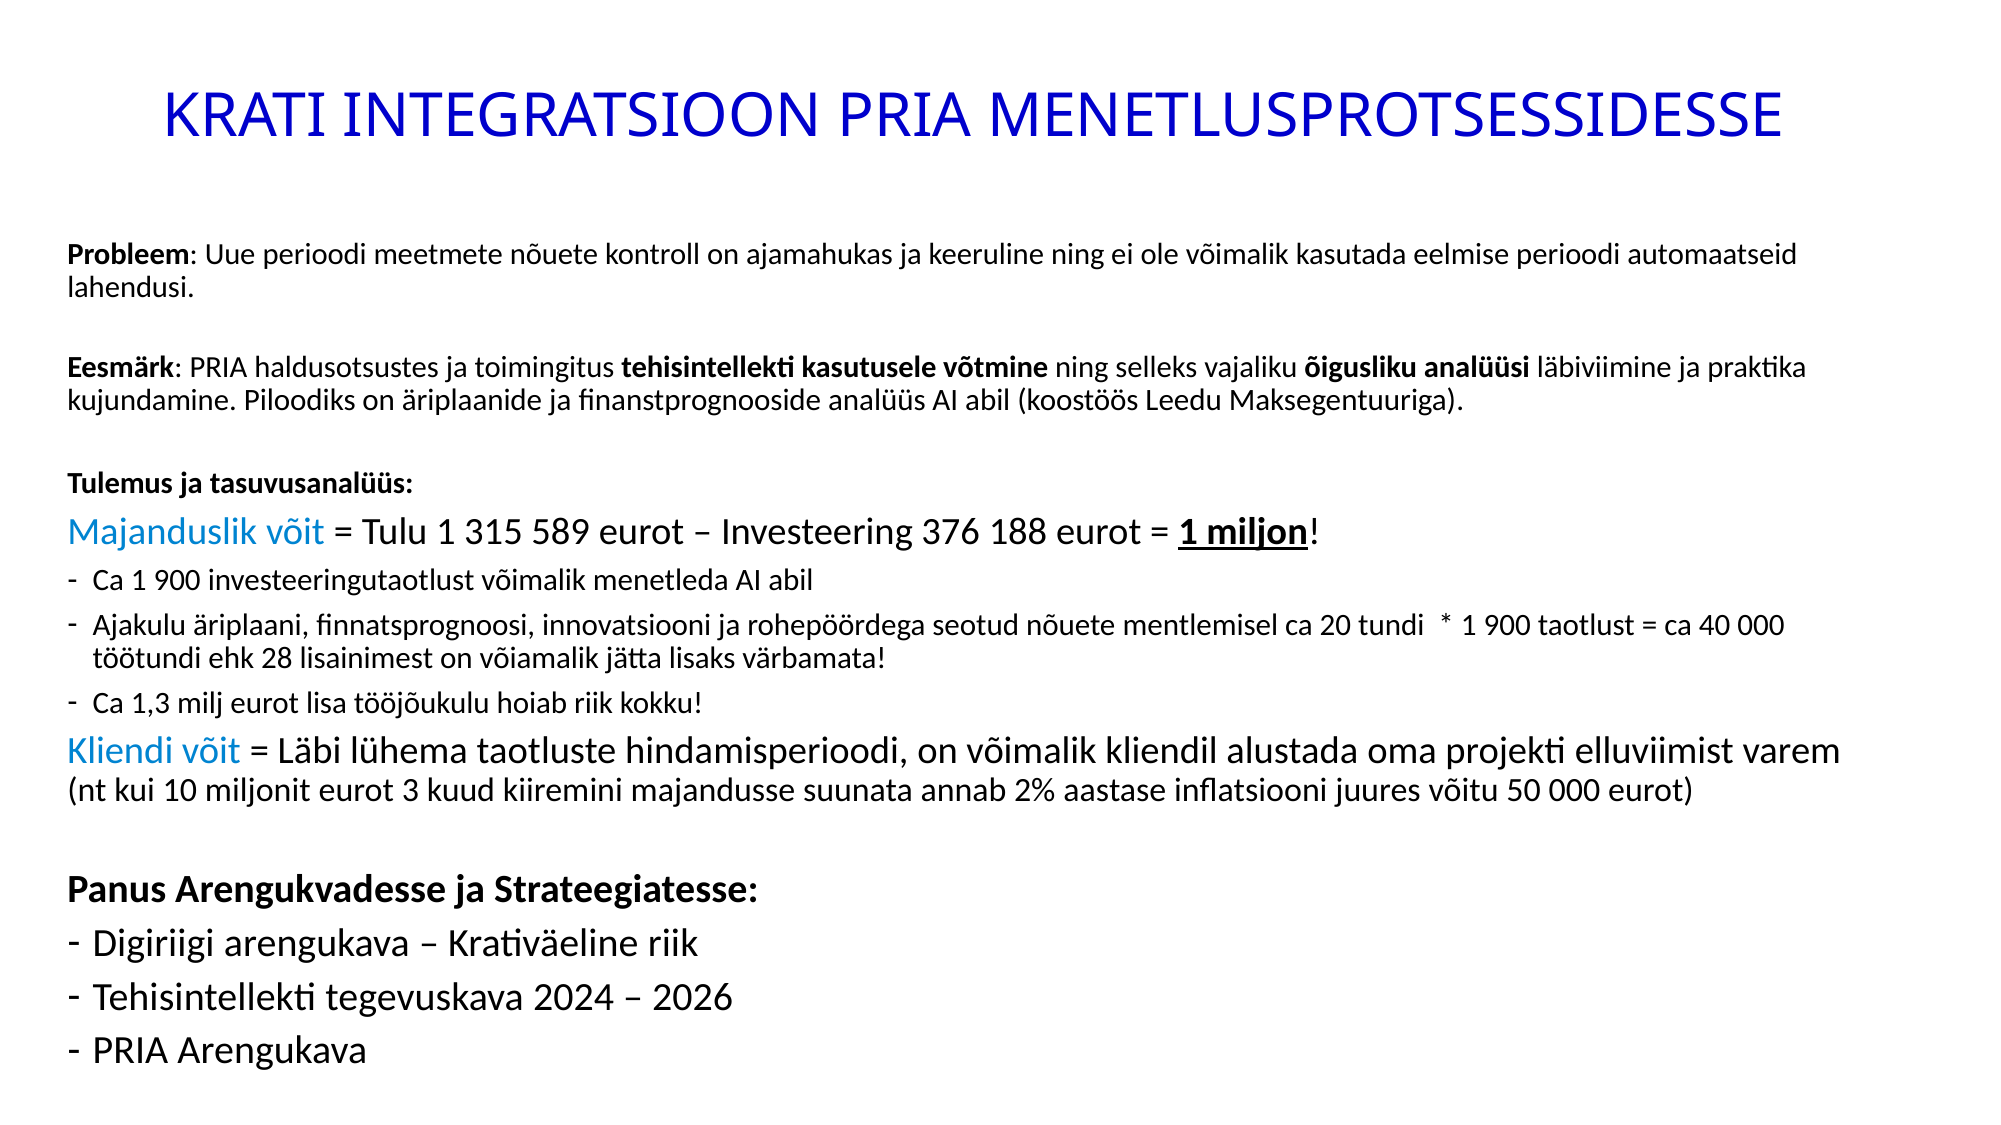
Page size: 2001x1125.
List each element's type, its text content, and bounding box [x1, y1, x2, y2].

title KRATI INTEGRATSIOON PRIA MENETLUSPROTSESSIDESSE [125, 49, 1822, 185]
list Probleem: Uue perioodi meetmete nõuete kontroll on ajamahukas ja keeruline ning ei ole võimalik kasutada eelmise perioodi automaatseid lahendusi. Eesmärk: PRIA haldusotsustes ja toimingitus tehisintellekti kasutusele võtmine ning selleks vajaliku õigusliku analüüsi läbiviimine ja praktika kujundamine. Piloodiks on äriplaanide ja finanstprognooside analüüs AI abil (koostöös Leedu Maksegentuuriga). Tulemus ja tasuvusanalüüs: Majanduslik võit = Tulu 1 315 589 eurot – Investeering 376 188 eurot = 1 miljon! Ca 1 900 investeeringutaotlust võimalik menetleda AI abil Ajakulu äriplaani, finnatsprognoosi, innovatsiooni ja rohepöördega seotud nõuete mentlemisel ca 20 tundi * 1 900 taotlust = ca 40 000 töötundi ehk 28 lisainimest on võiamalik jätta lisaks värbamata! Ca 1,3 milj eurot lisa tööjõukulu hoiab riik kokku! Kliendi võit = Läbi lühema taotluste hindamisperioodi, on võimalik kliendil alustada oma projekti elluviimist varem (nt kui 10 miljonit eurot 3 kuud kiiremini majandusse suunata annab 2% aastase inflatsiooni juures võitu 50 000 eurot) Panus Arengukvadesse ja Strateegiatesse: Digiriigi arengukava – Krativäeline riik Tehisintellekti tegevuskava 2024 – 2026 PRIA Arengukava [52, 230, 1858, 1093]
